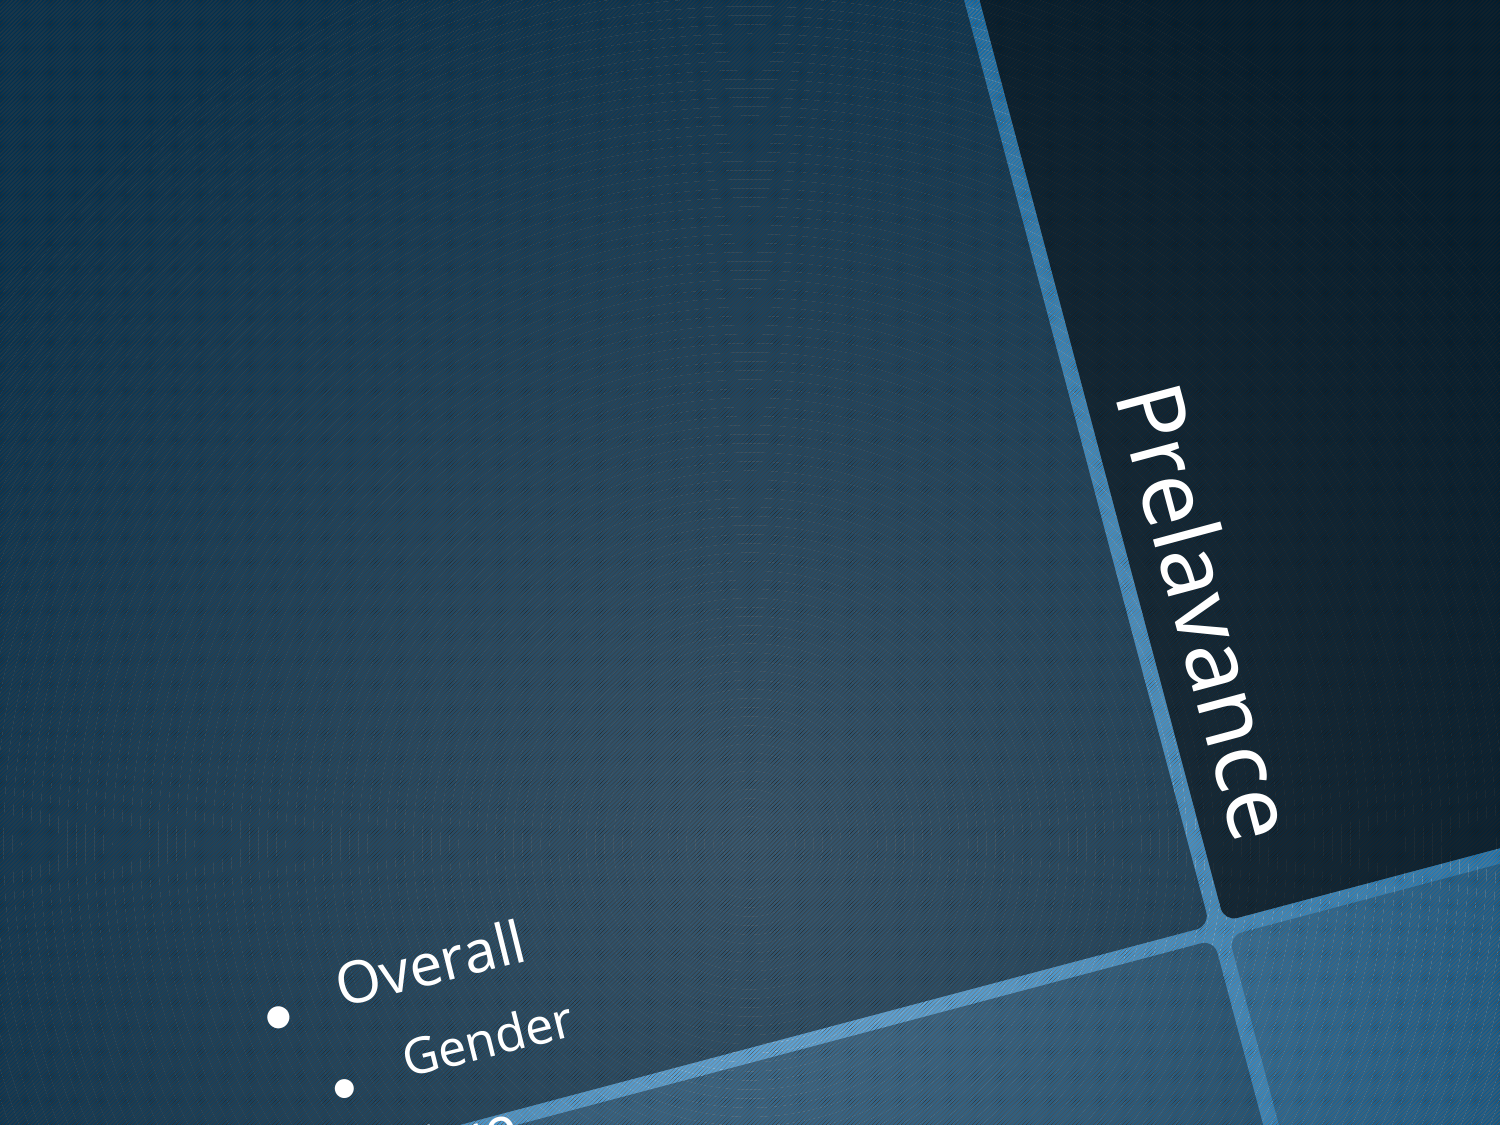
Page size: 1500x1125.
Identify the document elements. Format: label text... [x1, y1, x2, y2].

title Prelavance [1016, 66, 1449, 892]
list Overall Gender Age [112, 249, 1136, 1125]
